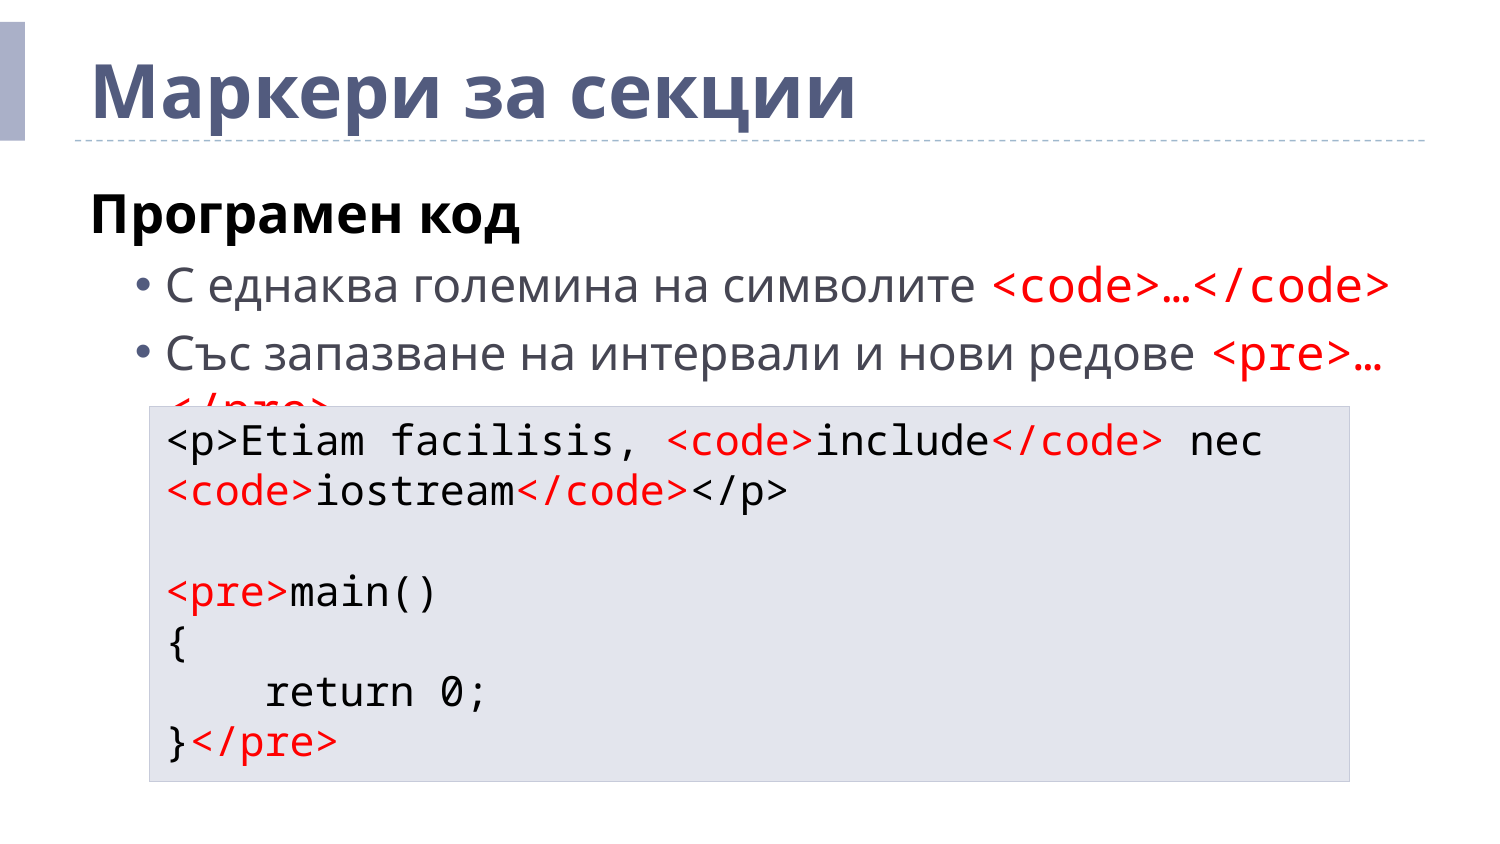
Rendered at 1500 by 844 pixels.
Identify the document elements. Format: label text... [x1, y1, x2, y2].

text_box <p>Etiam facilisis, <code>include</code> nec <code>iostream</code></p> <pre>main() { return 0; }</pre> [149, 406, 1350, 782]
list Програмен код С еднаква големина на символите <code>…</code> Със запазване на интервали и нови редове <pre>…</pre> [75, 171, 1475, 835]
title Маркери за секции [75, 18, 1475, 141]
